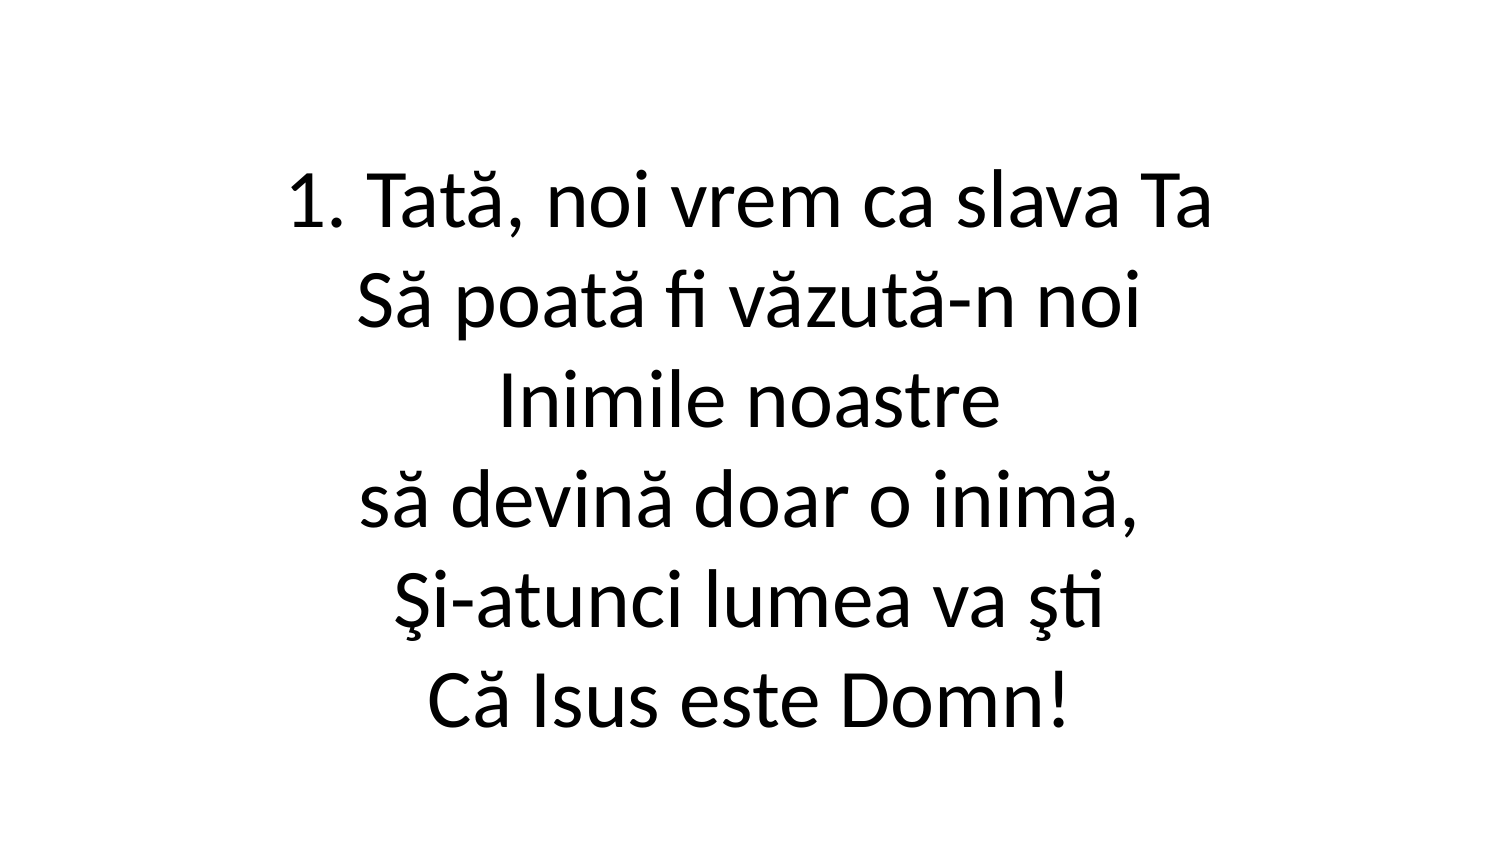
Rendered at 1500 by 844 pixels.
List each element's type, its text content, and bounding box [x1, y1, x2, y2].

text_box 1. Tată, noi vrem ca slava Ta Să poată fi văzută-n noi Inimile noastre să devină doar o inimă, Şi-atunci lumea va şti Că Isus este Domn! [269, 92, 1231, 752]
